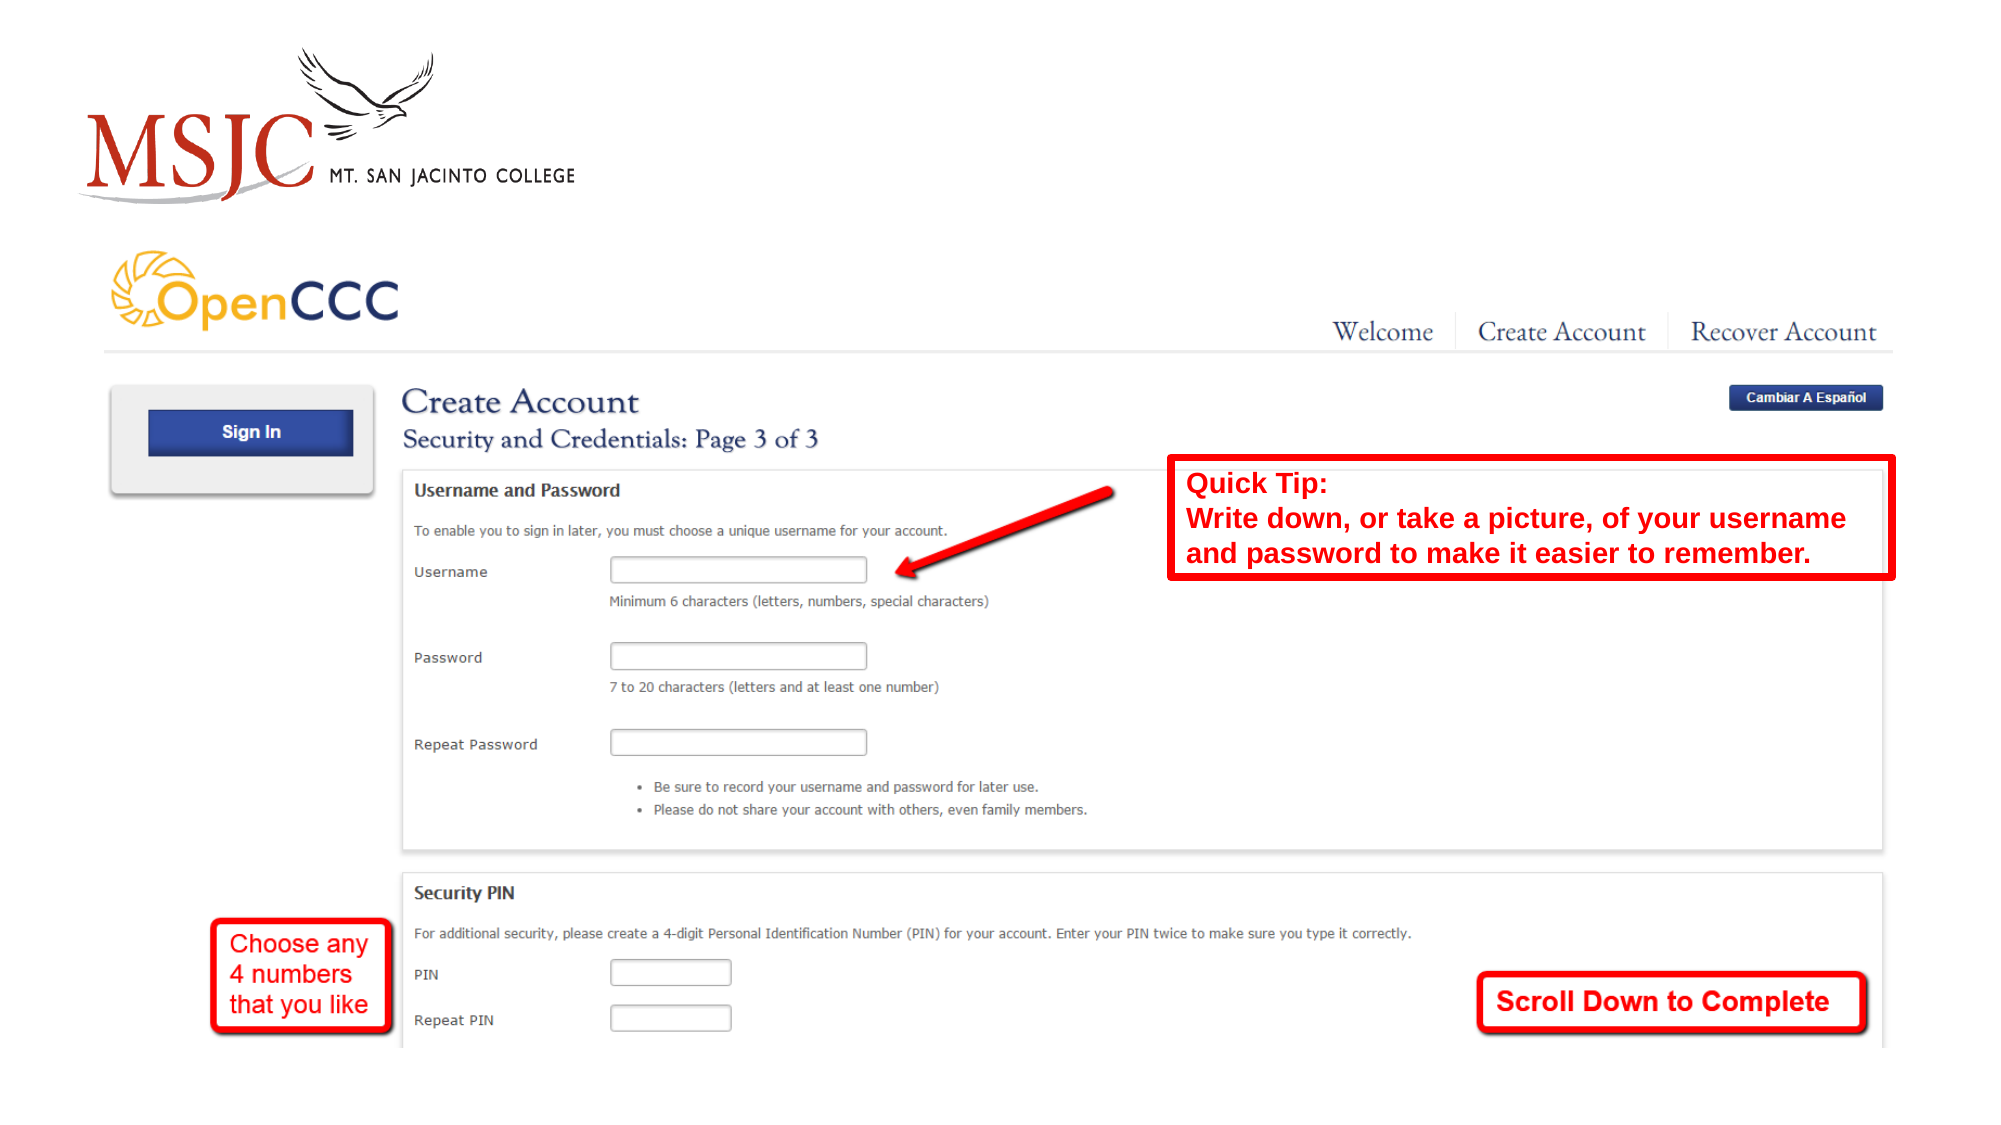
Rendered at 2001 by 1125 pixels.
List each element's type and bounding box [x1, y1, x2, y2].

picture [77, 47, 576, 204]
picture [104, 247, 1893, 1048]
